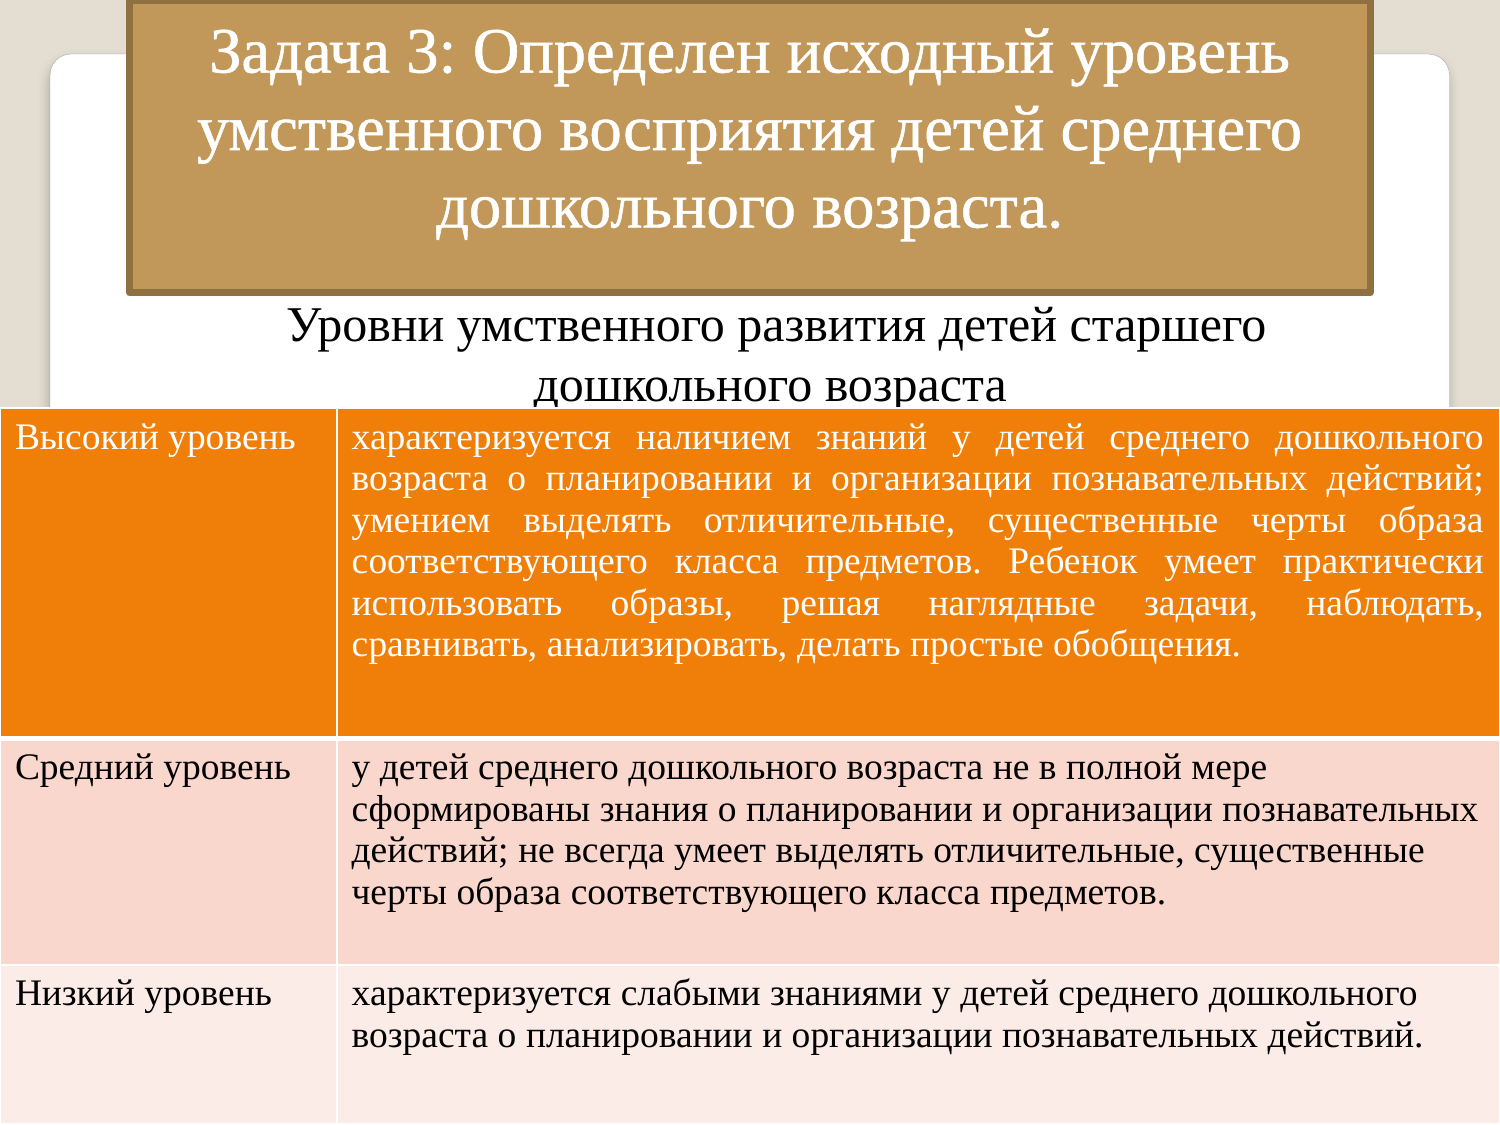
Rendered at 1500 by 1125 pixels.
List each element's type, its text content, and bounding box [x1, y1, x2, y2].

text_box Уровни умственного развития детей старшего дошкольного возраста [182, 284, 1371, 407]
table_cell у детей среднего дошкольного возраста не в полной мере сформированы знания о планировании и организации познавательных действий; не всегда умеет выделять отличительные, существенные черты образа соответствующего класса предметов. [338, 741, 1499, 964]
table_header Высокий уровень [1, 409, 336, 736]
table_cell Средний уровень [1, 741, 336, 964]
text_box Задача 3: Определен исходный уровень умственного восприятия детей среднего дошкольного возраста. [126, 0, 1374, 296]
table_header характеризуется наличием знаний у детей среднего дошкольного возраста о планировании и организации познавательных действий; умением выделять отличительные, существенные черты образа соответствующего класса предметов. Ребенок умеет практически использовать образы, решая наглядные задачи, наблюдать, сравнивать, анализировать, делать простые обобщения. [338, 409, 1499, 736]
table_cell Низкий уровень [1, 966, 336, 1123]
table_cell характеризуется слабыми знаниями у детей среднего дошкольного возраста о планировании и организации познавательных действий. [338, 966, 1499, 1123]
